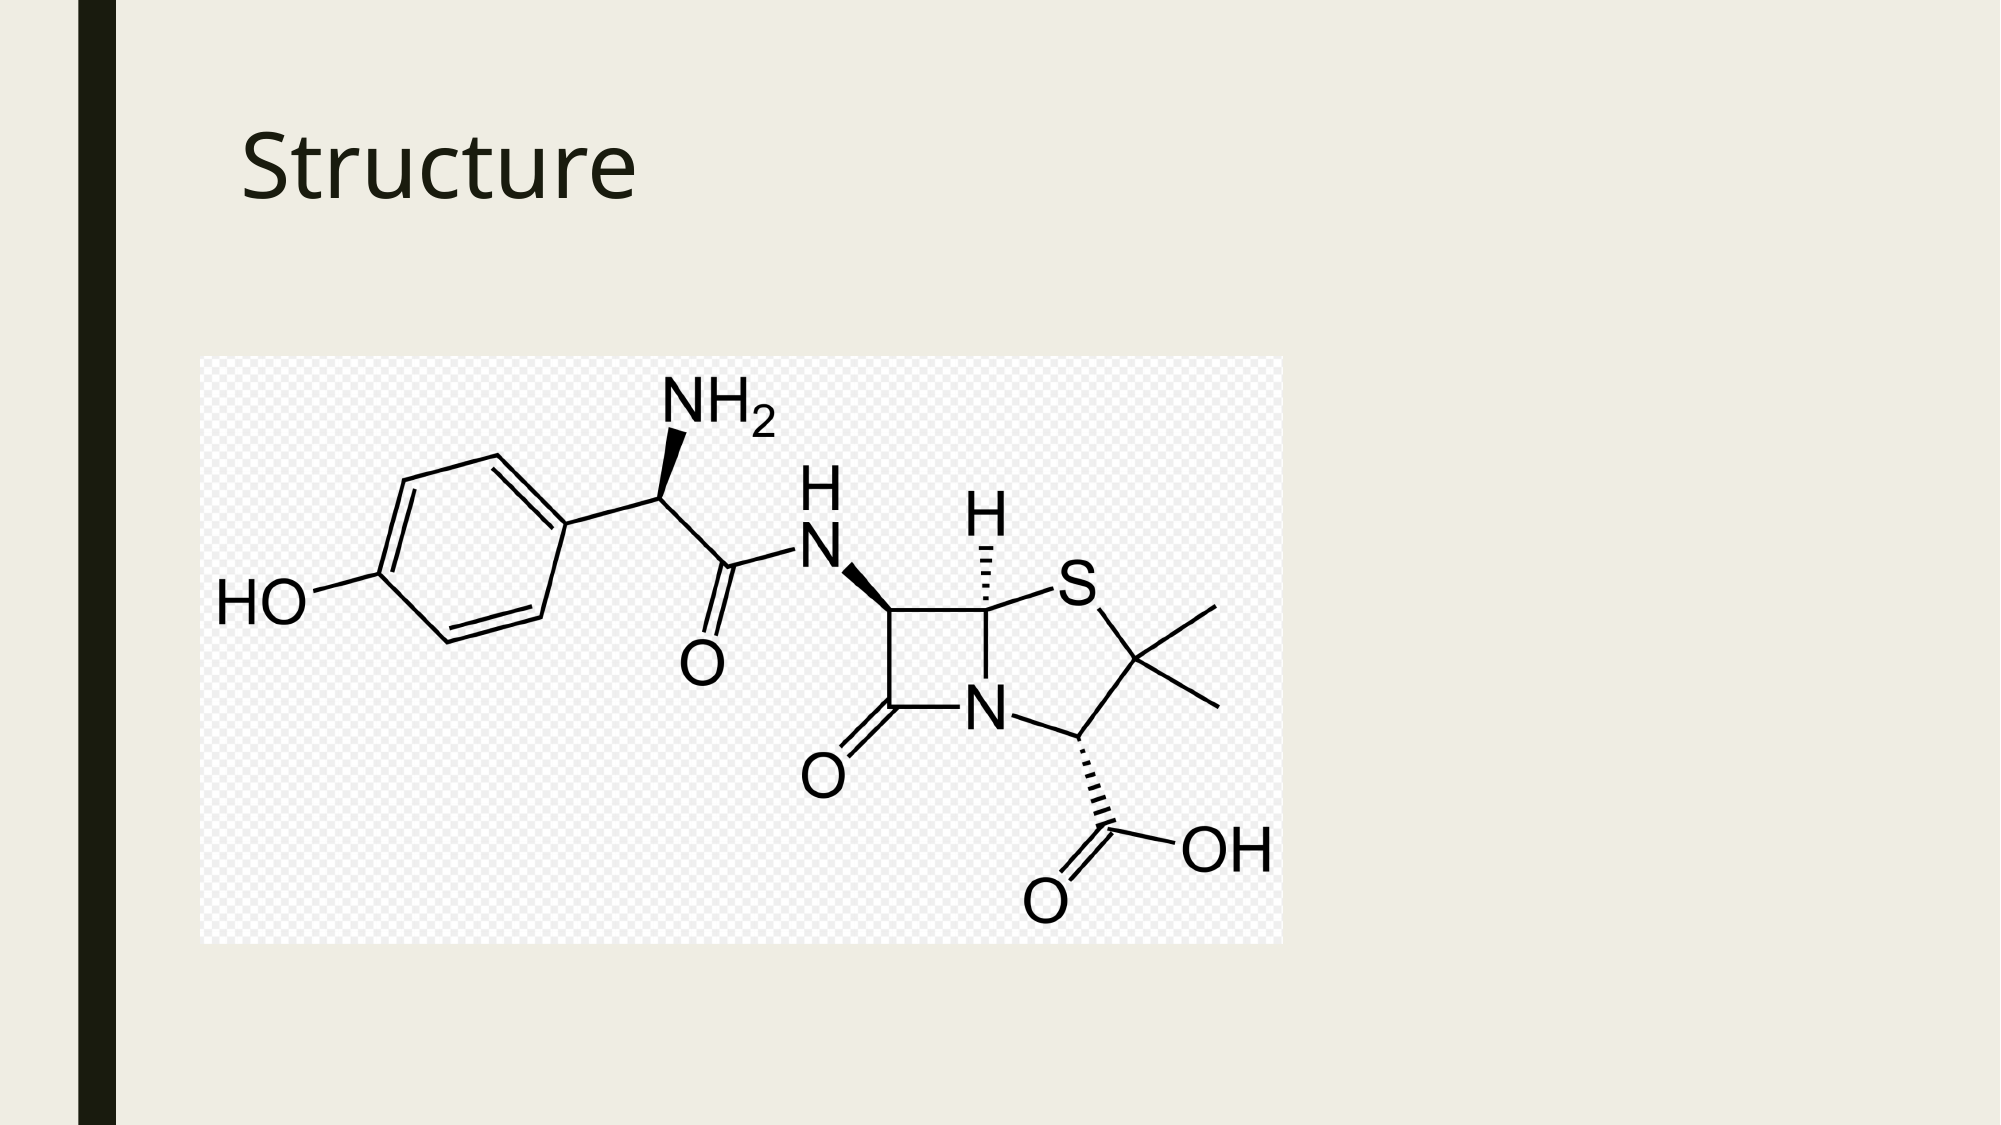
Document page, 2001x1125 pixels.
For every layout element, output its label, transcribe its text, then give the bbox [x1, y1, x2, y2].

title Structure [225, 112, 1800, 357]
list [199, 356, 1283, 944]
